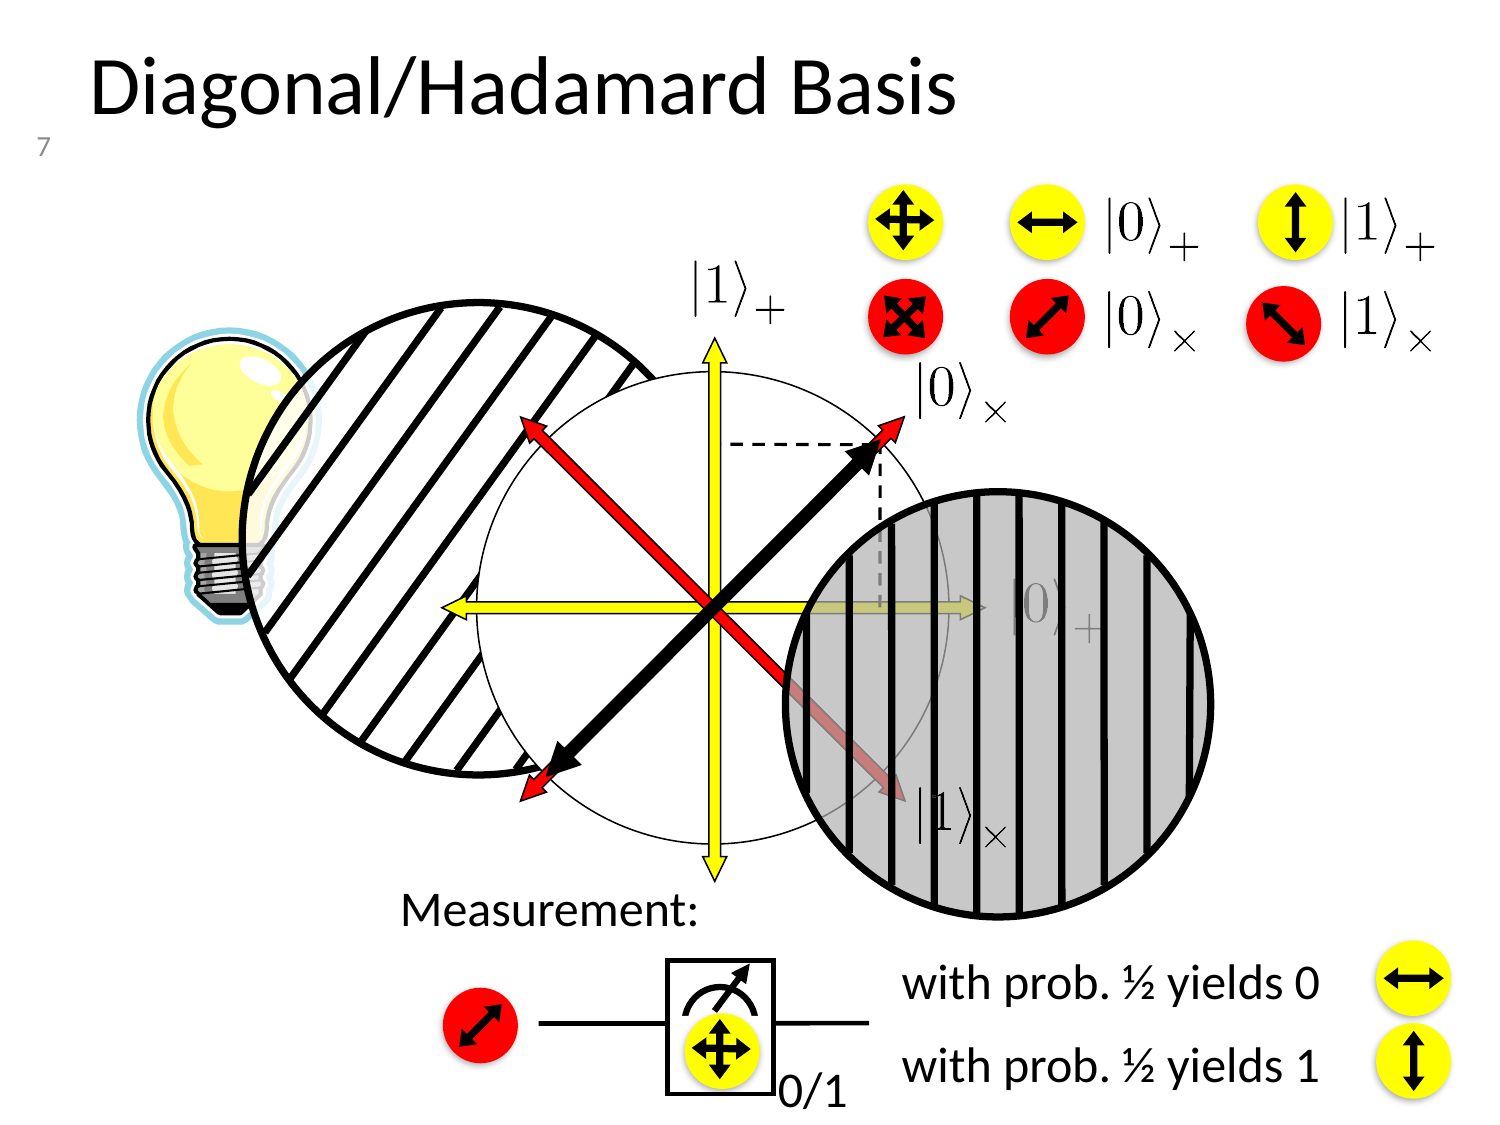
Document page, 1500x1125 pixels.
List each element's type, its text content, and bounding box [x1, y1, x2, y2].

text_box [1375, 1022, 1452, 1099]
picture [1340, 290, 1436, 353]
text_box [721, 371, 875, 591]
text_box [867, 278, 944, 355]
text_box [520, 784, 547, 802]
text_box [832, 416, 905, 490]
text_box Measurement: [385, 869, 789, 945]
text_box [1245, 285, 1322, 362]
text_box [719, 532, 780, 601]
picture [690, 258, 786, 327]
text_box [719, 346, 727, 593]
picture [135, 326, 241, 626]
text_box [719, 543, 780, 611]
text_box [830, 439, 882, 490]
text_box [785, 491, 1211, 918]
text_box [730, 551, 780, 601]
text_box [667, 959, 774, 1095]
picture [915, 786, 1011, 849]
text_box [702, 625, 727, 869]
picture [1339, 196, 1436, 264]
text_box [442, 987, 519, 1064]
text_box [841, 446, 918, 490]
text_box with prob. ½ yields 0 [886, 942, 1371, 1018]
picture [1104, 195, 1200, 264]
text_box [1009, 278, 1086, 355]
text_box [555, 784, 708, 844]
text_box [722, 601, 780, 614]
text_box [1257, 184, 1334, 261]
text_box 0/1 [763, 1049, 867, 1125]
picture [915, 361, 1011, 424]
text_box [1009, 184, 1086, 261]
text_box [721, 627, 780, 844]
title Diagonal/Hadamard Basis [74, 23, 1317, 176]
text_box [728, 614, 780, 666]
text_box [867, 184, 944, 261]
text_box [241, 302, 715, 776]
text_box with prob. ½ yields 1 [886, 1024, 1371, 1100]
picture [1104, 290, 1200, 353]
text_box [719, 609, 780, 685]
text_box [1375, 940, 1452, 1017]
text_box [822, 444, 871, 490]
